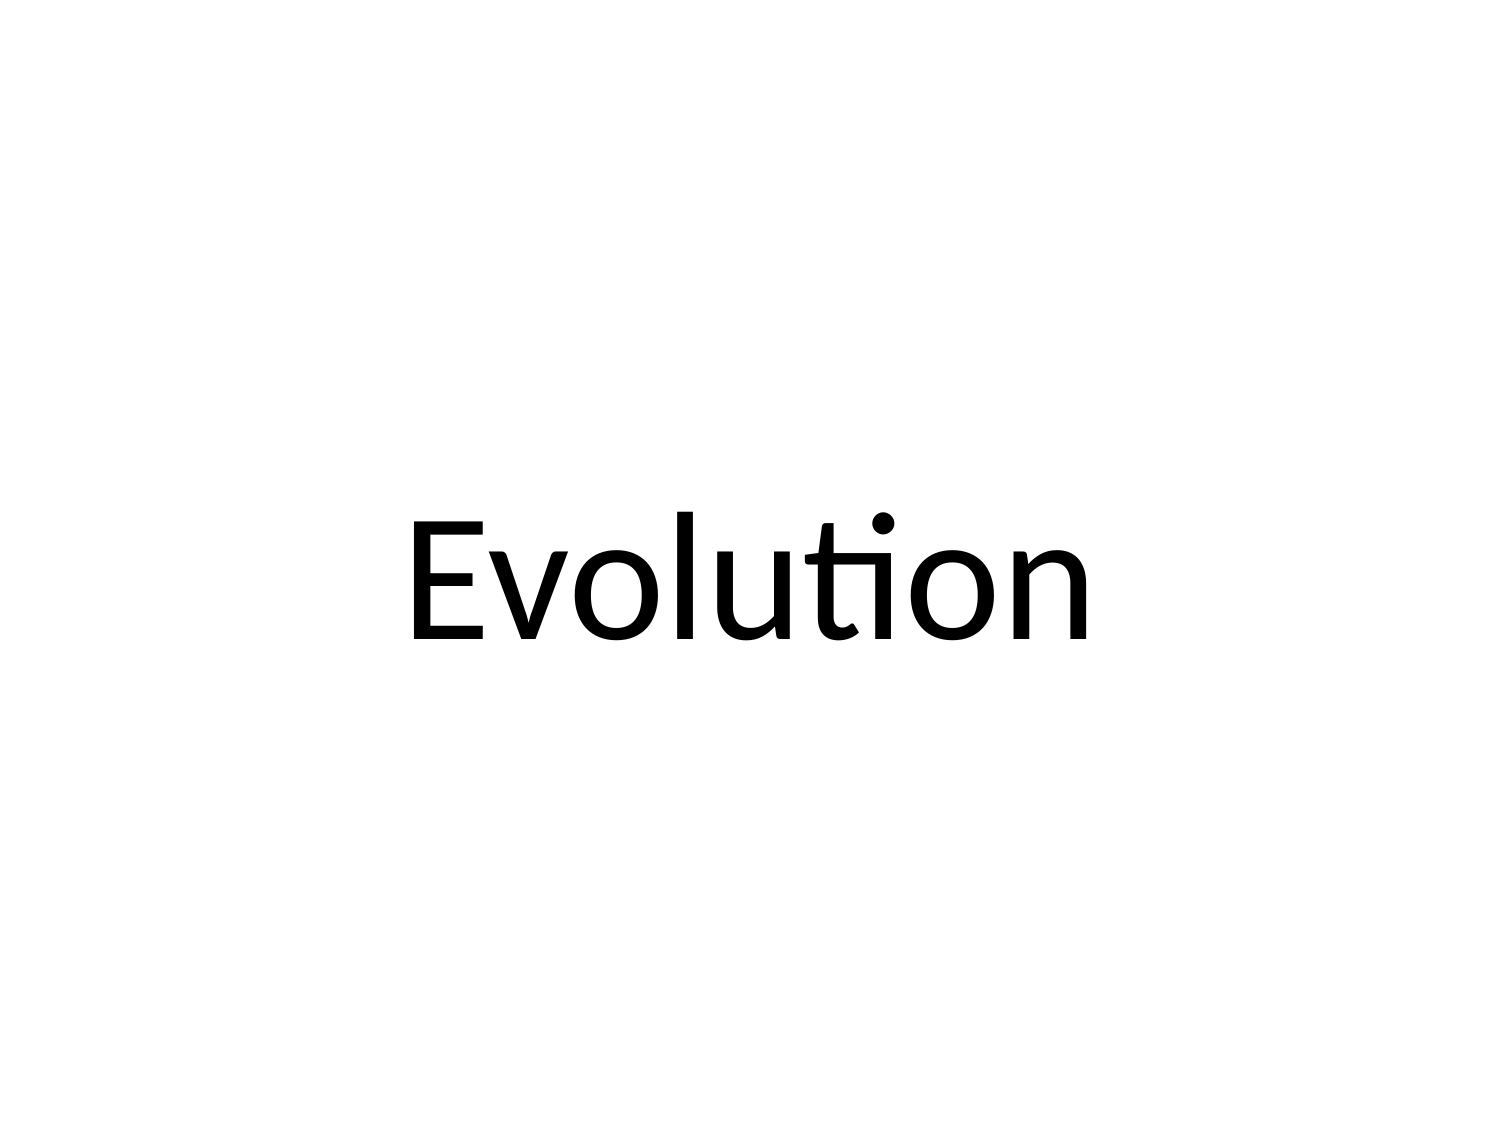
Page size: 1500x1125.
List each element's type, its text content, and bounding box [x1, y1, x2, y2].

title Evolution [75, 45, 1425, 1088]
